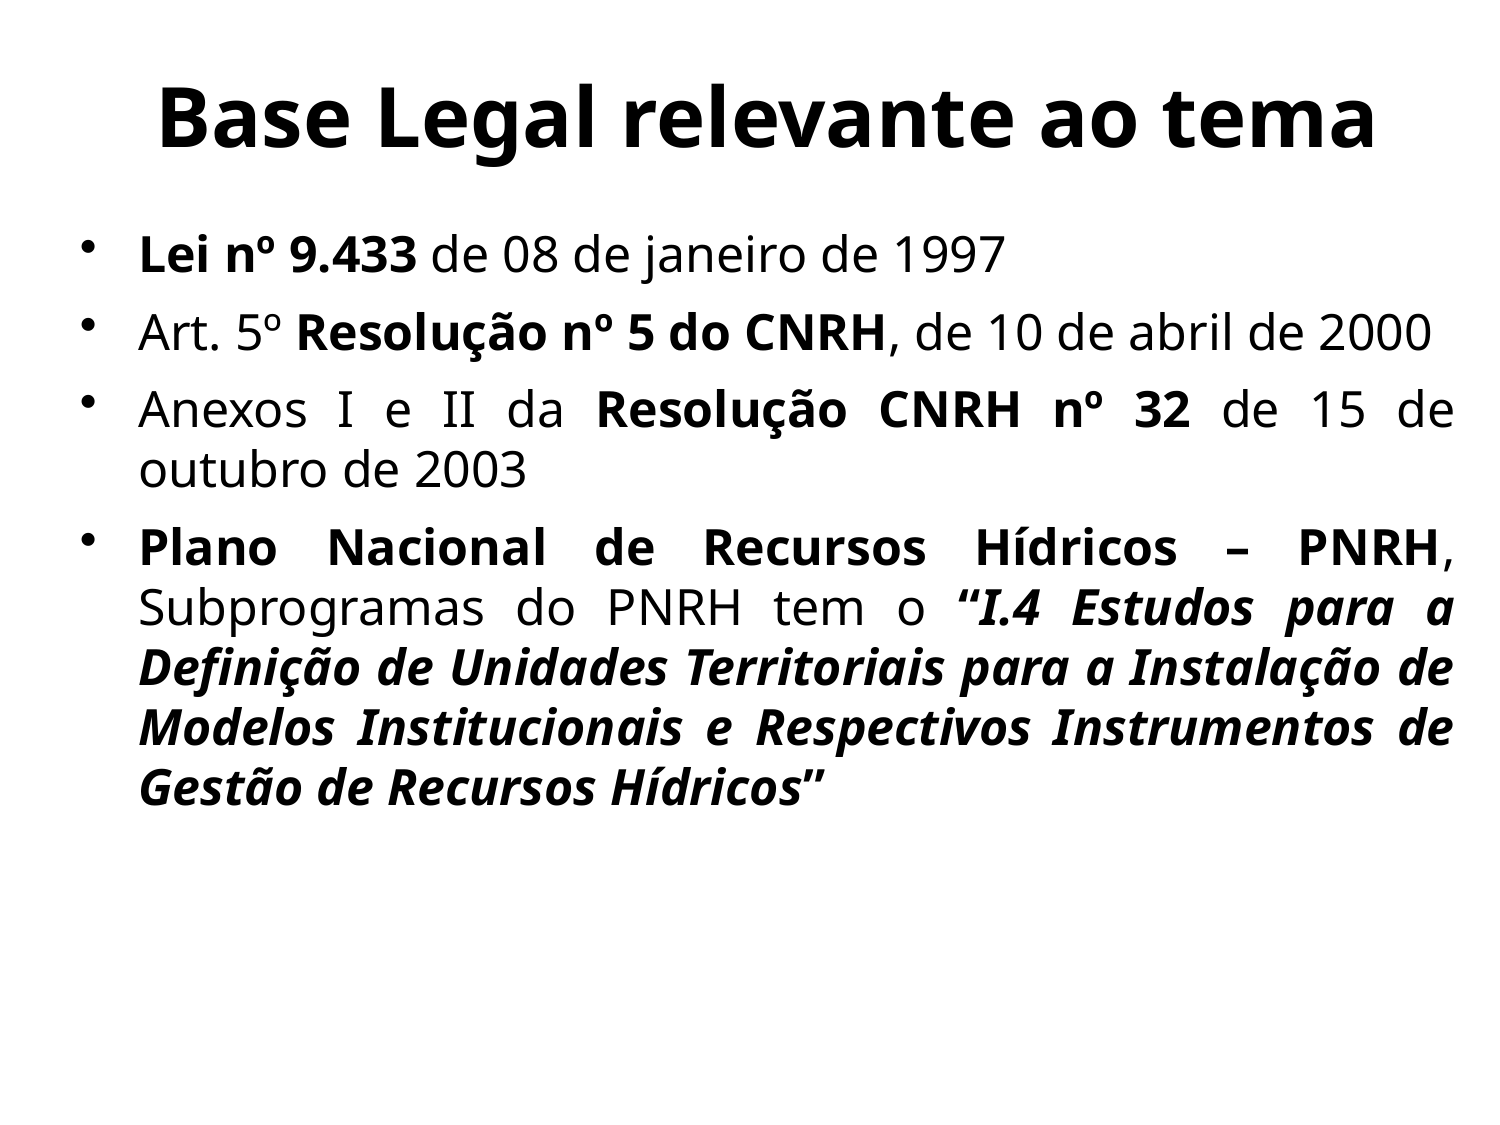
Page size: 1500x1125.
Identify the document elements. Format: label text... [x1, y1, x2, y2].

list Lei nº 9.433 de 08 de janeiro de 1997 Art. 5º Resolução nº 5 do CNRH, de 10 de abril de 2000 Anexos I e II da Resolução CNRH nº 32 de 15 de outubro de 2003 Plano Nacional de Recursos Hídricos – PNRH, Subprogramas do PNRH tem o “I.4 Estudos para a Definição de Unidades Territoriais para a Instalação de Modelos Institucionais e Respectivos Instrumentos de Gestão de Recursos Hídricos” [64, 215, 1471, 1125]
title Base Legal relevante ao tema [52, 66, 1483, 163]
